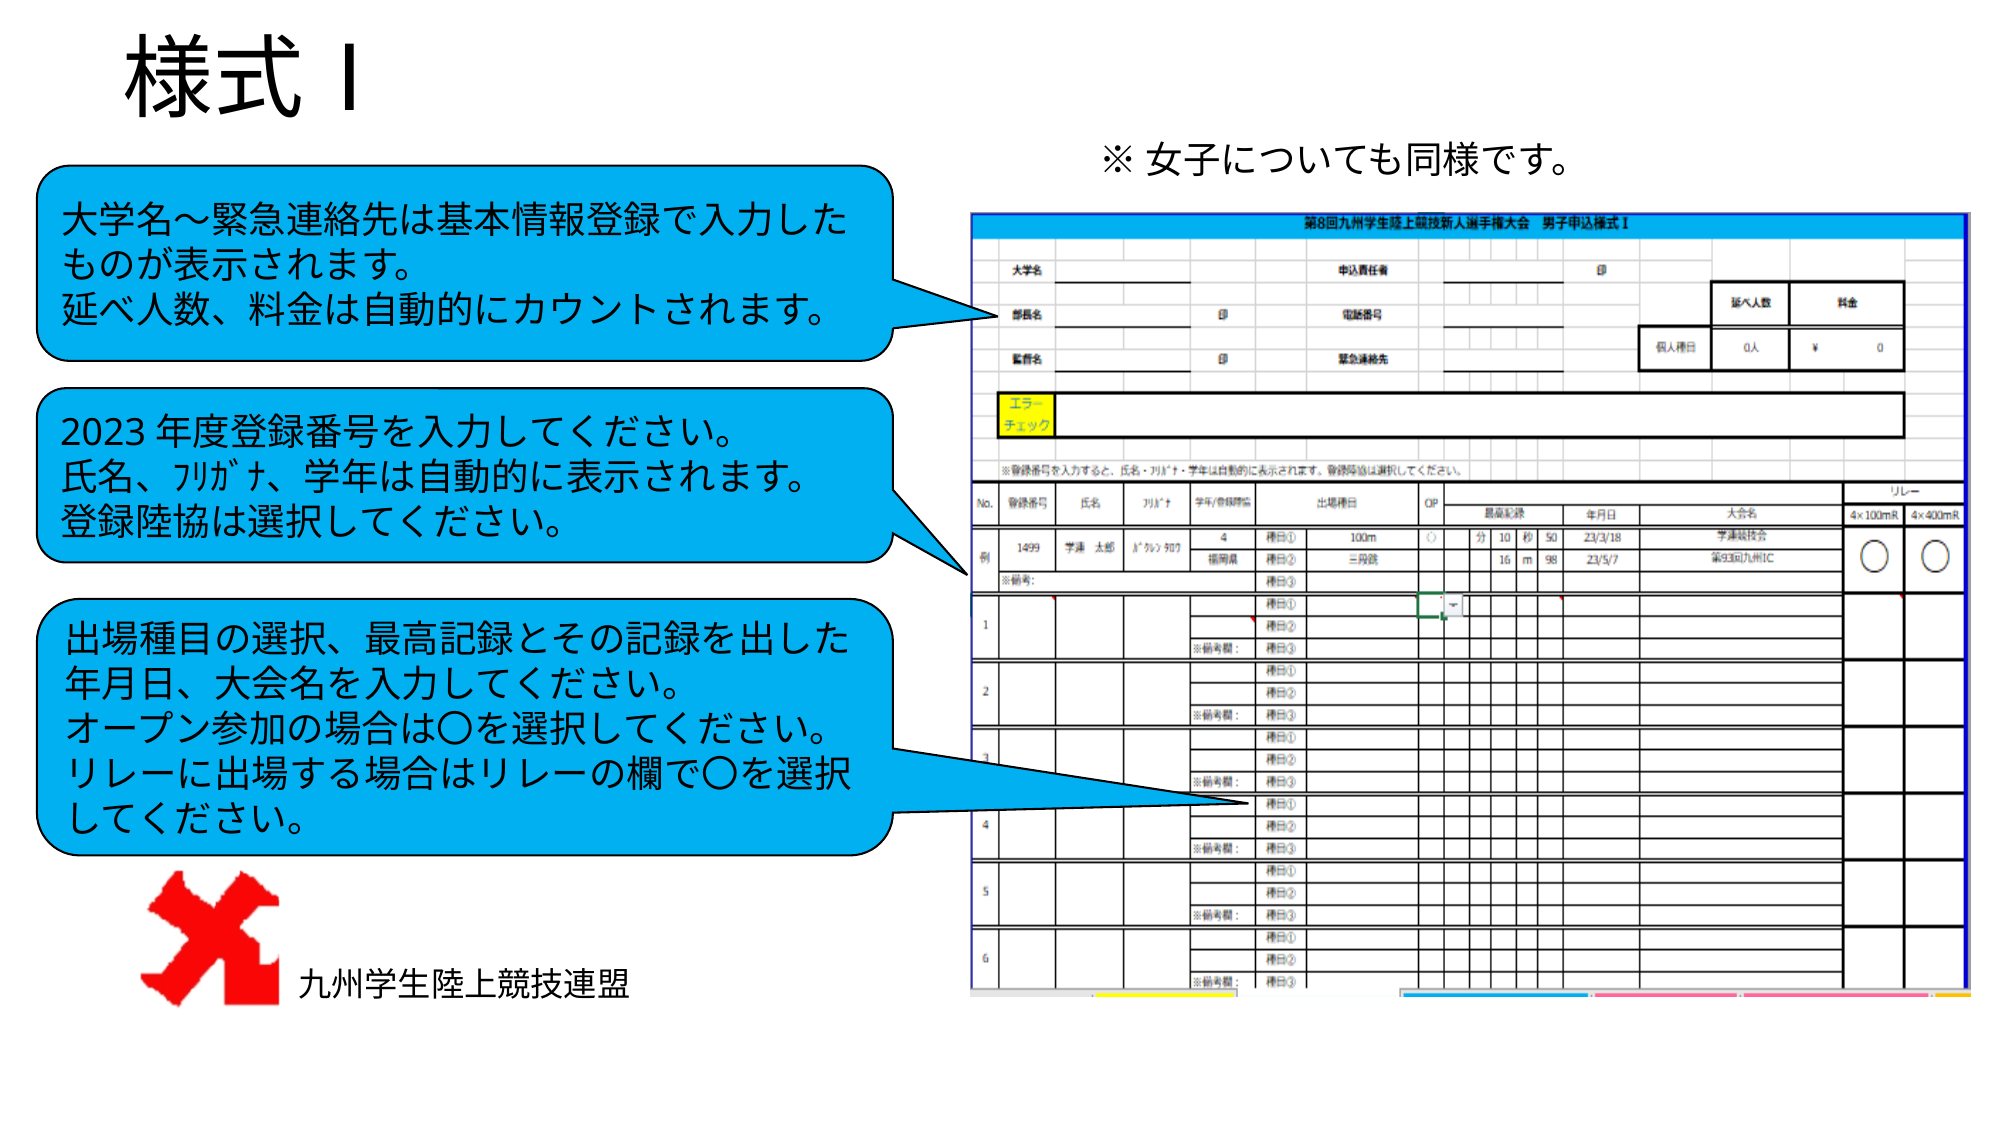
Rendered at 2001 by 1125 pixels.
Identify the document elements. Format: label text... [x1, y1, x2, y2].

picture [137, 863, 284, 1014]
text_box ※女子についても同様です。 [1084, 128, 1833, 189]
picture [970, 212, 1971, 997]
title 様式Ⅰ [108, 24, 1833, 139]
text_box 大学名～緊急連絡先は基本情報登録で入力したものが表示されます。 延べ人数、料金は自動的にカウントされます。 [35, 164, 970, 362]
text_box 出場種目の選択、最高記録とその記録を出した年月日、大会名を入力してください。 オープン参加の場合は〇を選択してください。 リレーに出場する場合はリレーの欄で〇を選択してください。 [35, 597, 970, 857]
text_box 2023年度登録番号を入力してください。 氏名、ﾌﾘｶﾞﾅ、学年は自動的に表示されます。 登録陸協は選択してください。 [35, 387, 969, 576]
